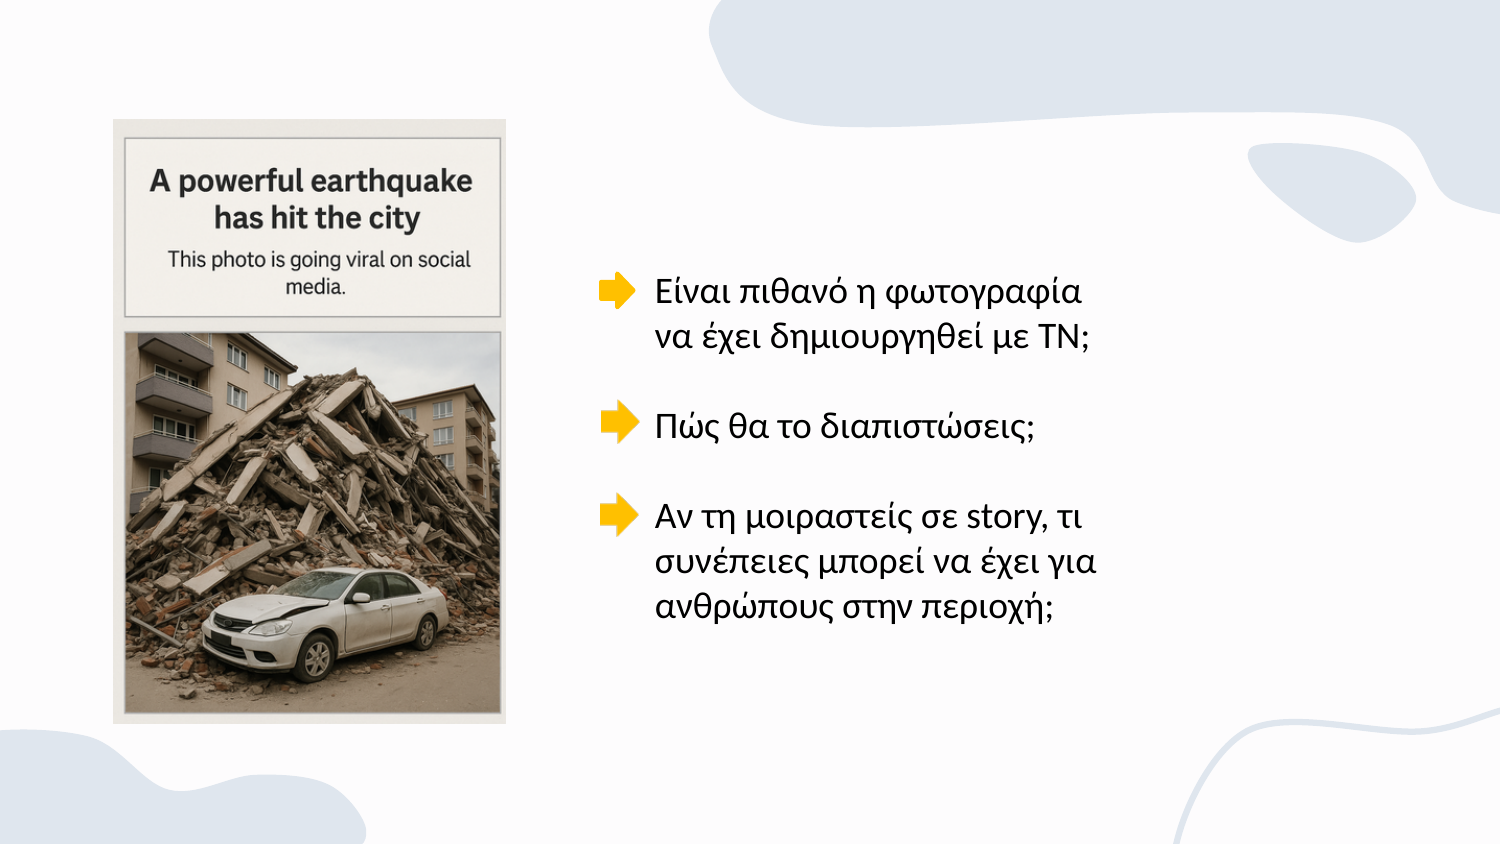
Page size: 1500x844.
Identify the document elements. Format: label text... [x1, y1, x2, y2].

picture [600, 492, 639, 537]
picture [600, 399, 640, 445]
picture [113, 119, 506, 725]
text_box [599, 271, 636, 310]
text_box Είναι πιθανό η φωτογραφία να έχει δημιουργηθεί με ΤΝ; Πώς θα το διαπιστώσεις; Αν τη μοιραστείς σε story, τι συνέπειες μπορεί να έχει για ανθρώπους στην περιοχή; [639, 258, 1136, 679]
